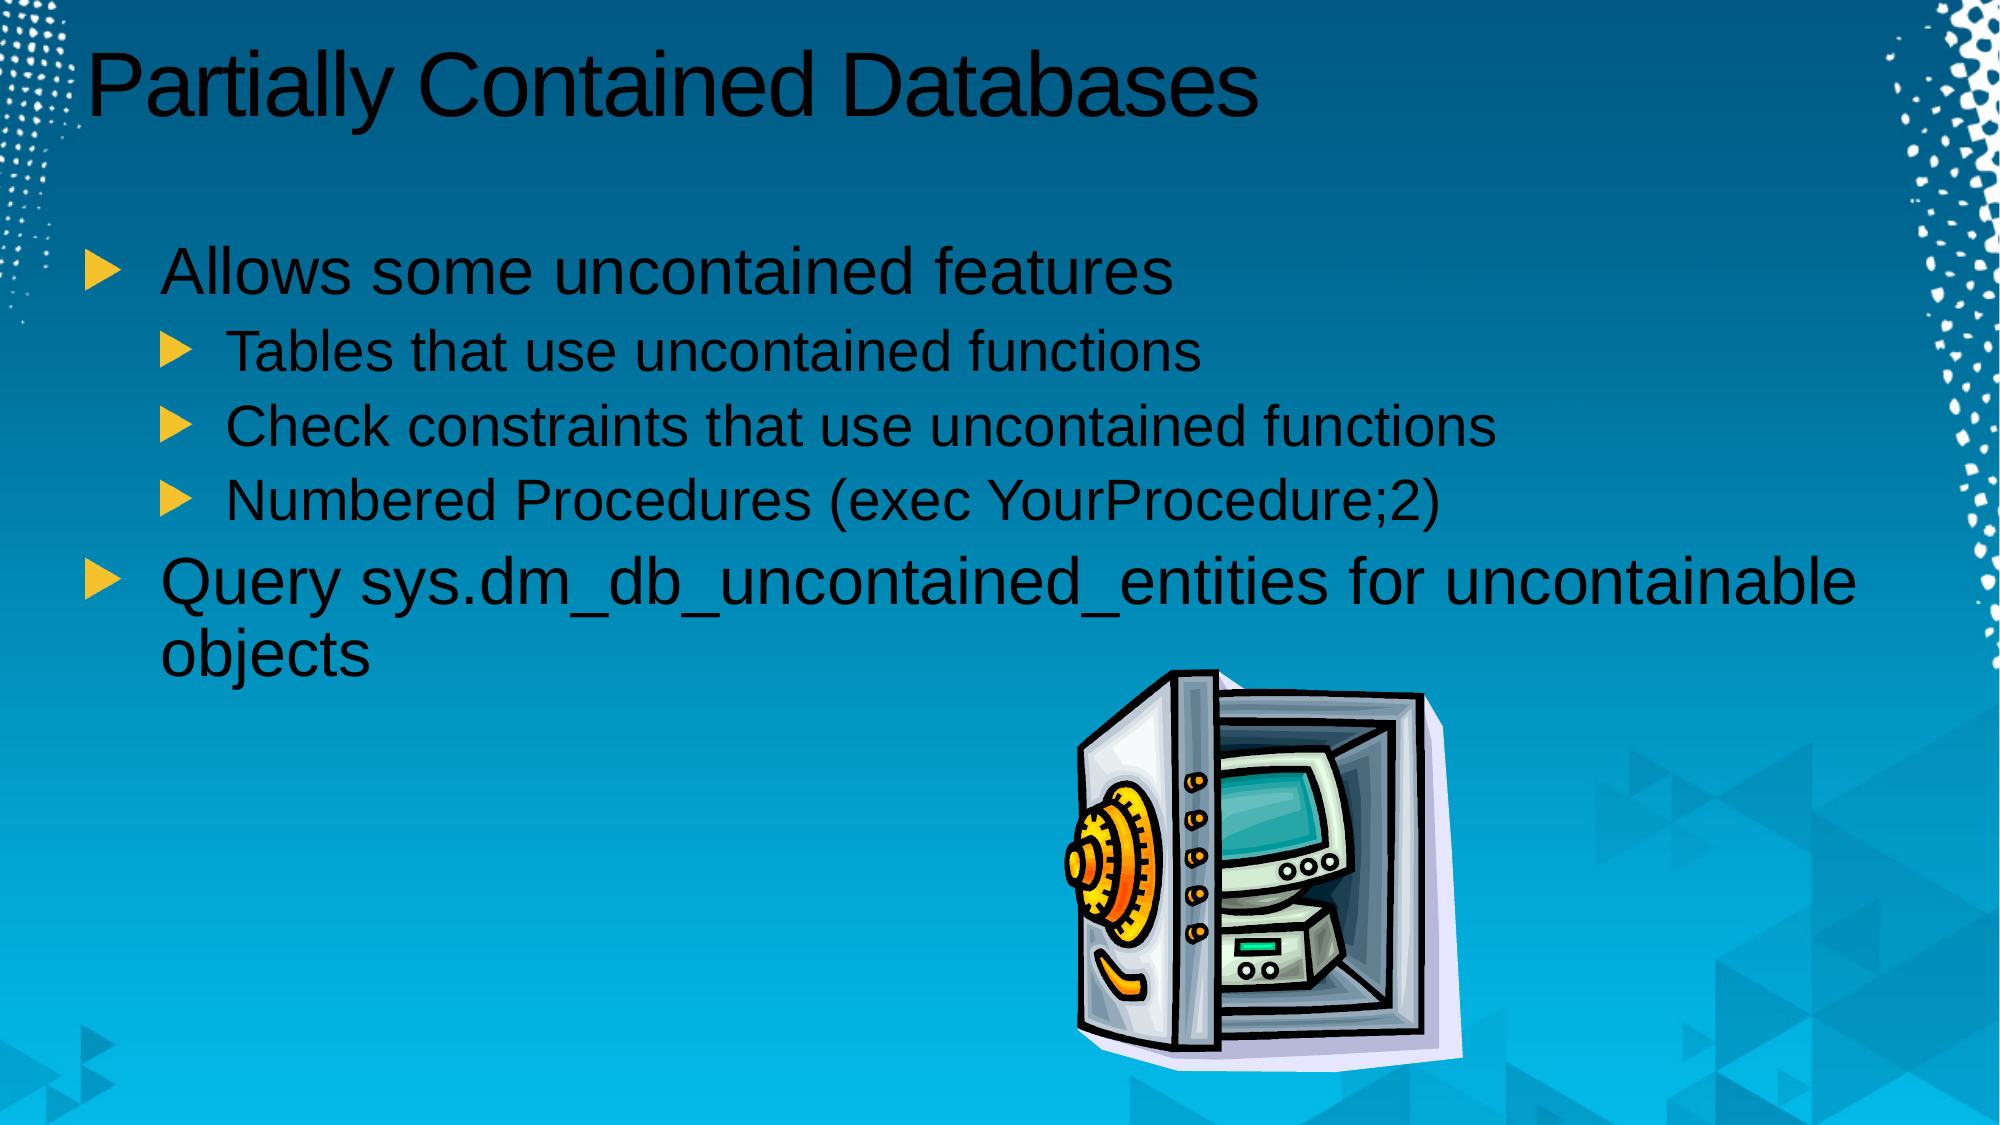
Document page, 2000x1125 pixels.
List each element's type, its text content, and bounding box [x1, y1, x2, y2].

picture [31, 15, 39, 23]
picture [1955, 301, 1965, 308]
picture [48, 2, 56, 9]
picture [33, 117, 40, 124]
picture [1963, 382, 1970, 392]
picture [1941, 85, 1954, 96]
picture [1975, 542, 1987, 558]
picture [1943, 370, 1953, 383]
picture [30, 28, 38, 37]
picture [1965, 464, 1979, 475]
picture [27, 57, 34, 66]
picture [1950, 351, 1962, 361]
picture [1984, 525, 1996, 536]
picture [1992, 556, 2000, 571]
picture [1994, 373, 2000, 383]
picture [1991, 604, 2000, 621]
picture [1932, 107, 1940, 114]
picture [2, 25, 8, 33]
picture [1970, 176, 1982, 188]
picture [1975, 311, 1983, 319]
picture [56, 48, 63, 55]
picture [1966, 281, 1974, 291]
picture [1963, 334, 1973, 339]
picture [1941, 320, 1953, 331]
picture [1916, 177, 1928, 186]
picture [35, 88, 42, 95]
picture [1960, 148, 1973, 158]
picture [1975, 493, 1987, 507]
picture [1956, 251, 1966, 256]
picture [1931, 287, 1944, 302]
picture [1967, 514, 1977, 527]
picture [1973, 362, 1981, 372]
picture [58, 33, 65, 41]
picture [1928, 209, 1935, 216]
picture [11, 70, 17, 78]
picture [1967, 231, 1976, 239]
picture [1908, 145, 1918, 157]
picture [1950, 168, 1959, 178]
picture [1956, 429, 1970, 446]
picture [28, 43, 35, 53]
title Partially Contained Databases [85, 37, 1914, 138]
picture [86, 559, 119, 598]
picture [1960, 484, 1968, 491]
picture [1930, 155, 1938, 167]
picture [1971, 412, 1979, 424]
picture [1936, 240, 1946, 245]
picture [1994, 268, 2000, 283]
picture [1950, 398, 1960, 414]
picture [17, 129, 23, 136]
picture [1952, 118, 1963, 128]
picture [1945, 31, 1957, 47]
picture [38, 74, 45, 80]
picture [44, 31, 52, 39]
picture [161, 481, 190, 515]
picture [86, 250, 119, 289]
list Allows some uncontained features Tables that use uncontained functions Check constraints that use uncontained functions Numbered Procedures (exec YourProcedure;2) Query sys.dm_db_uncontained_entities for uncontainable objects [85, 237, 1914, 706]
picture [1958, 201, 1968, 206]
picture [1939, 190, 1948, 195]
picture [1980, 445, 1988, 454]
picture [1983, 291, 1995, 299]
picture [1981, 575, 1996, 590]
picture [1945, 271, 1954, 277]
picture [1936, 3, 1948, 14]
picture [44, 45, 49, 53]
picture [24, 73, 32, 78]
picture [1992, 656, 2000, 669]
picture [19, 0, 29, 6]
picture [1927, 257, 1935, 271]
picture [17, 27, 23, 34]
picture [161, 407, 190, 441]
picture [13, 41, 21, 48]
picture [1984, 342, 1993, 352]
picture [1991, 426, 2000, 433]
picture [161, 332, 190, 366]
picture [1950, 0, 2000, 253]
picture [1066, 670, 1462, 1072]
picture [1982, 393, 1990, 403]
picture [1941, 135, 1949, 147]
picture [11, 55, 18, 63]
picture [1935, 340, 1945, 349]
picture [1988, 476, 1997, 485]
picture [1985, 628, 1994, 637]
picture [33, 0, 42, 8]
picture [1919, 226, 1928, 238]
picture [1994, 323, 2000, 330]
picture [34, 102, 42, 111]
picture [46, 17, 54, 24]
picture [1975, 260, 1987, 271]
picture [1947, 221, 1957, 225]
